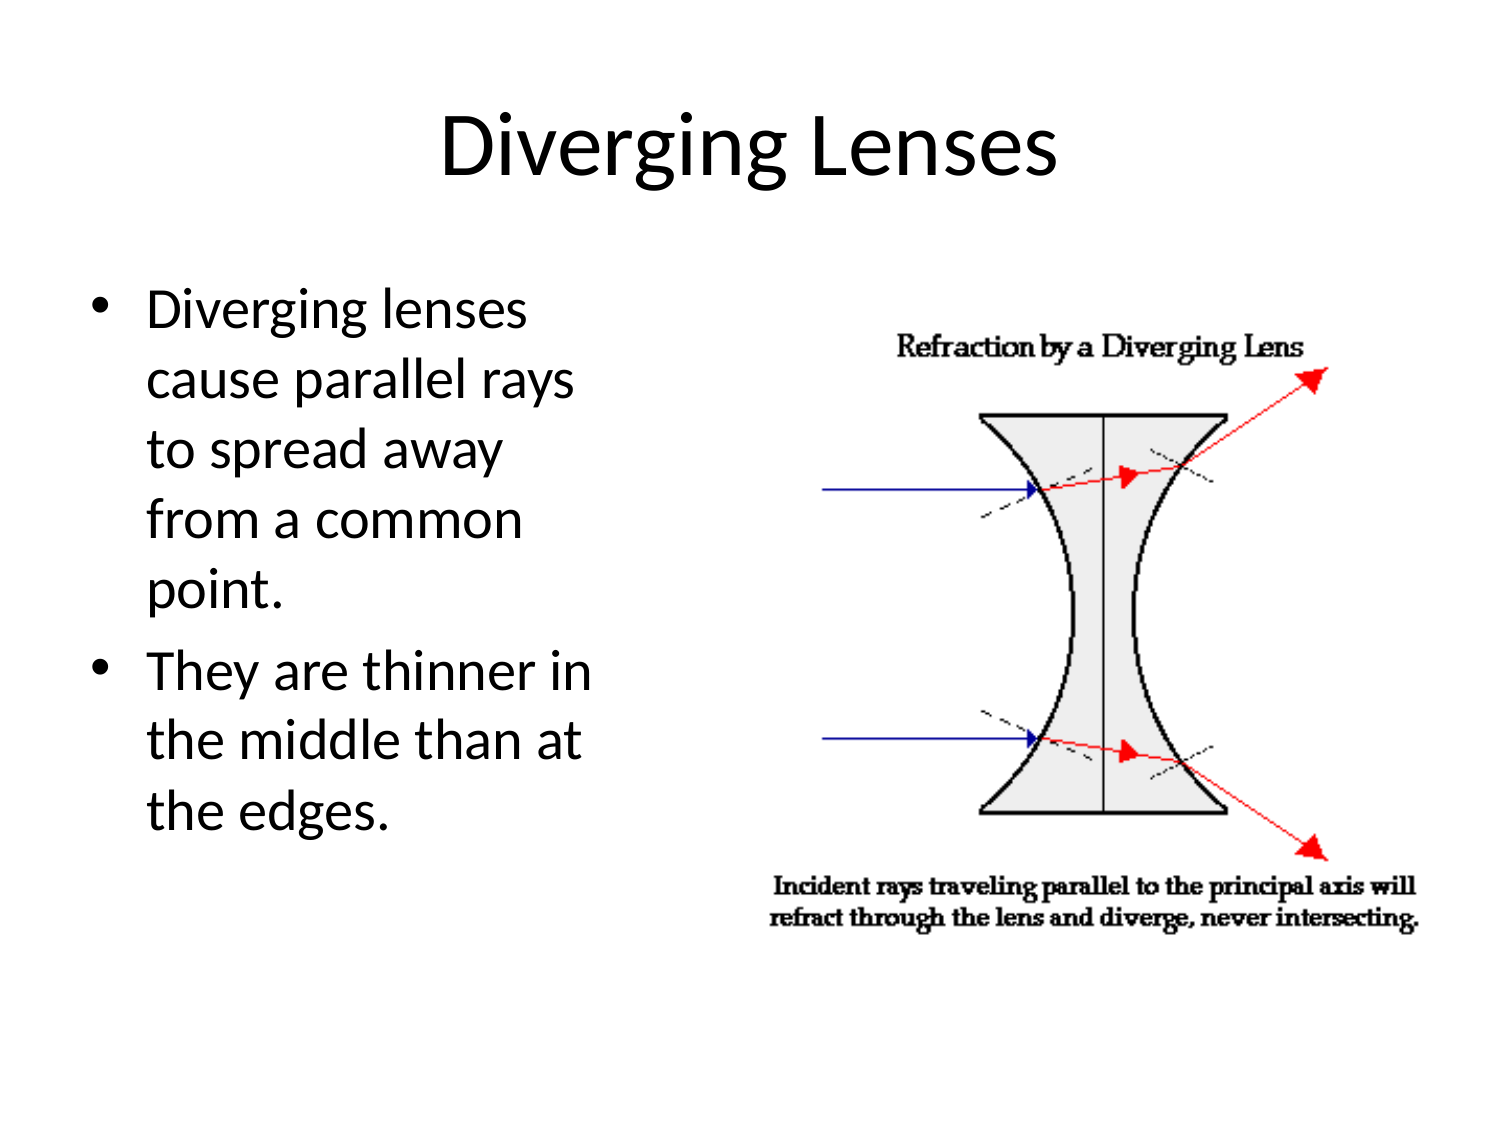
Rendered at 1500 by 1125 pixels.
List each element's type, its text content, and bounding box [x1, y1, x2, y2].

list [762, 262, 1426, 1006]
title Diverging Lenses [75, 45, 1425, 233]
list Diverging lenses cause parallel rays to spread away from a common point. They are thinner in the middle than at the edges. [75, 262, 632, 1005]
